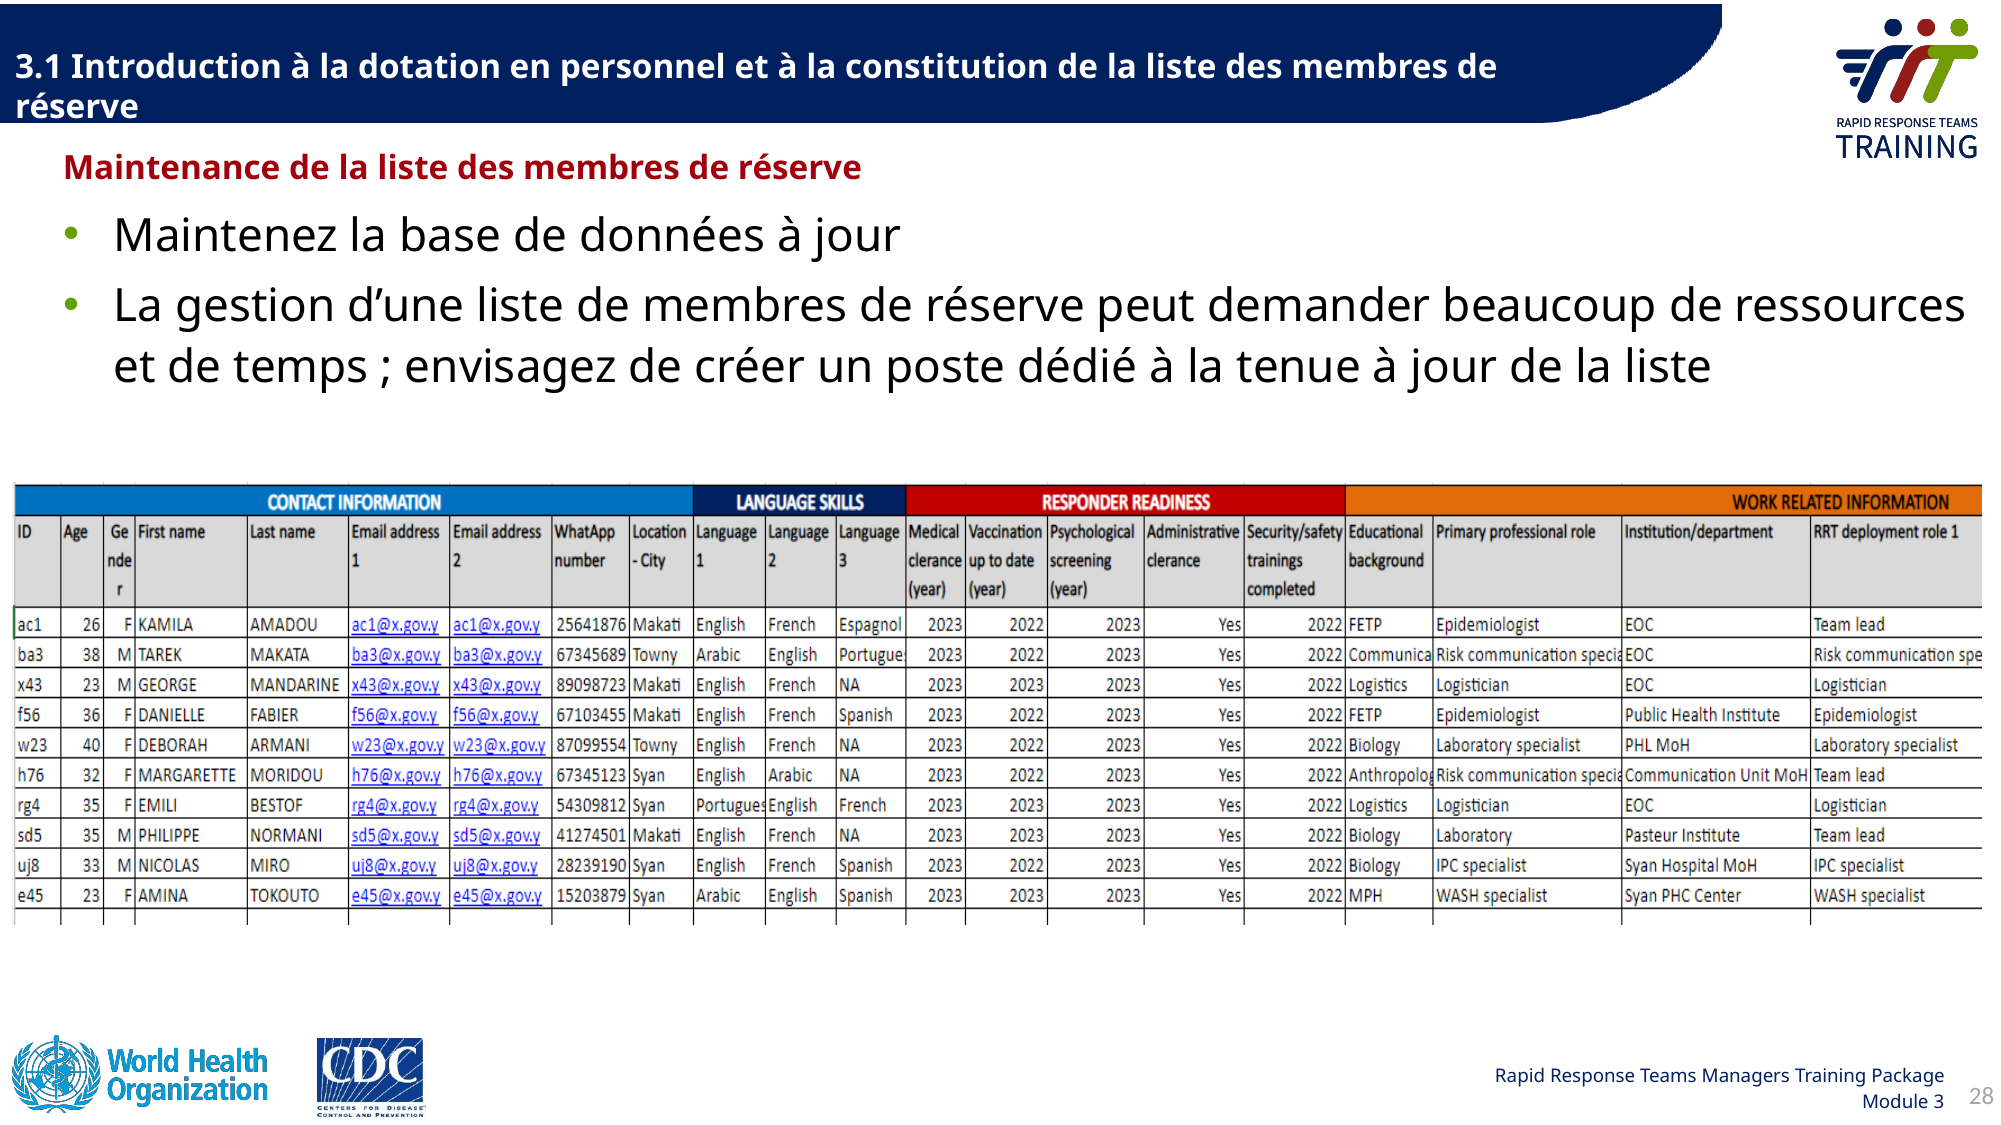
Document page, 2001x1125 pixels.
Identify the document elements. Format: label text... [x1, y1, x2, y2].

picture [59, 1035, 267, 1113]
slide_number 28 [1928, 1071, 2000, 1125]
picture [36, 1088, 78, 1105]
picture [0, 4, 1722, 123]
picture [22, 1062, 26, 1077]
text_box 3.1 Introduction à la dotation en personnel et à la constitution de la liste des membres de réserve [0, 37, 1633, 133]
picture [50, 1108, 62, 1113]
picture [40, 1062, 47, 1070]
picture [1835, 19, 1978, 167]
picture [317, 1038, 426, 1117]
picture [71, 1053, 90, 1091]
picture [12, 1083, 48, 1113]
picture [30, 1083, 37, 1091]
picture [12, 1035, 54, 1068]
text_box Maintenez la base de données à jour La gestion d’une liste de membres de réserve peut demander beaucoup de ressources et de temps ; envisagez de créer un poste dédié à la tenue à jour de la liste [48, 192, 1996, 400]
title Maintenance de la liste des membres de réserve [59, 133, 1333, 192]
picture [12, 482, 1982, 925]
picture [34, 1054, 43, 1078]
picture [24, 1054, 36, 1087]
picture [46, 1056, 54, 1062]
